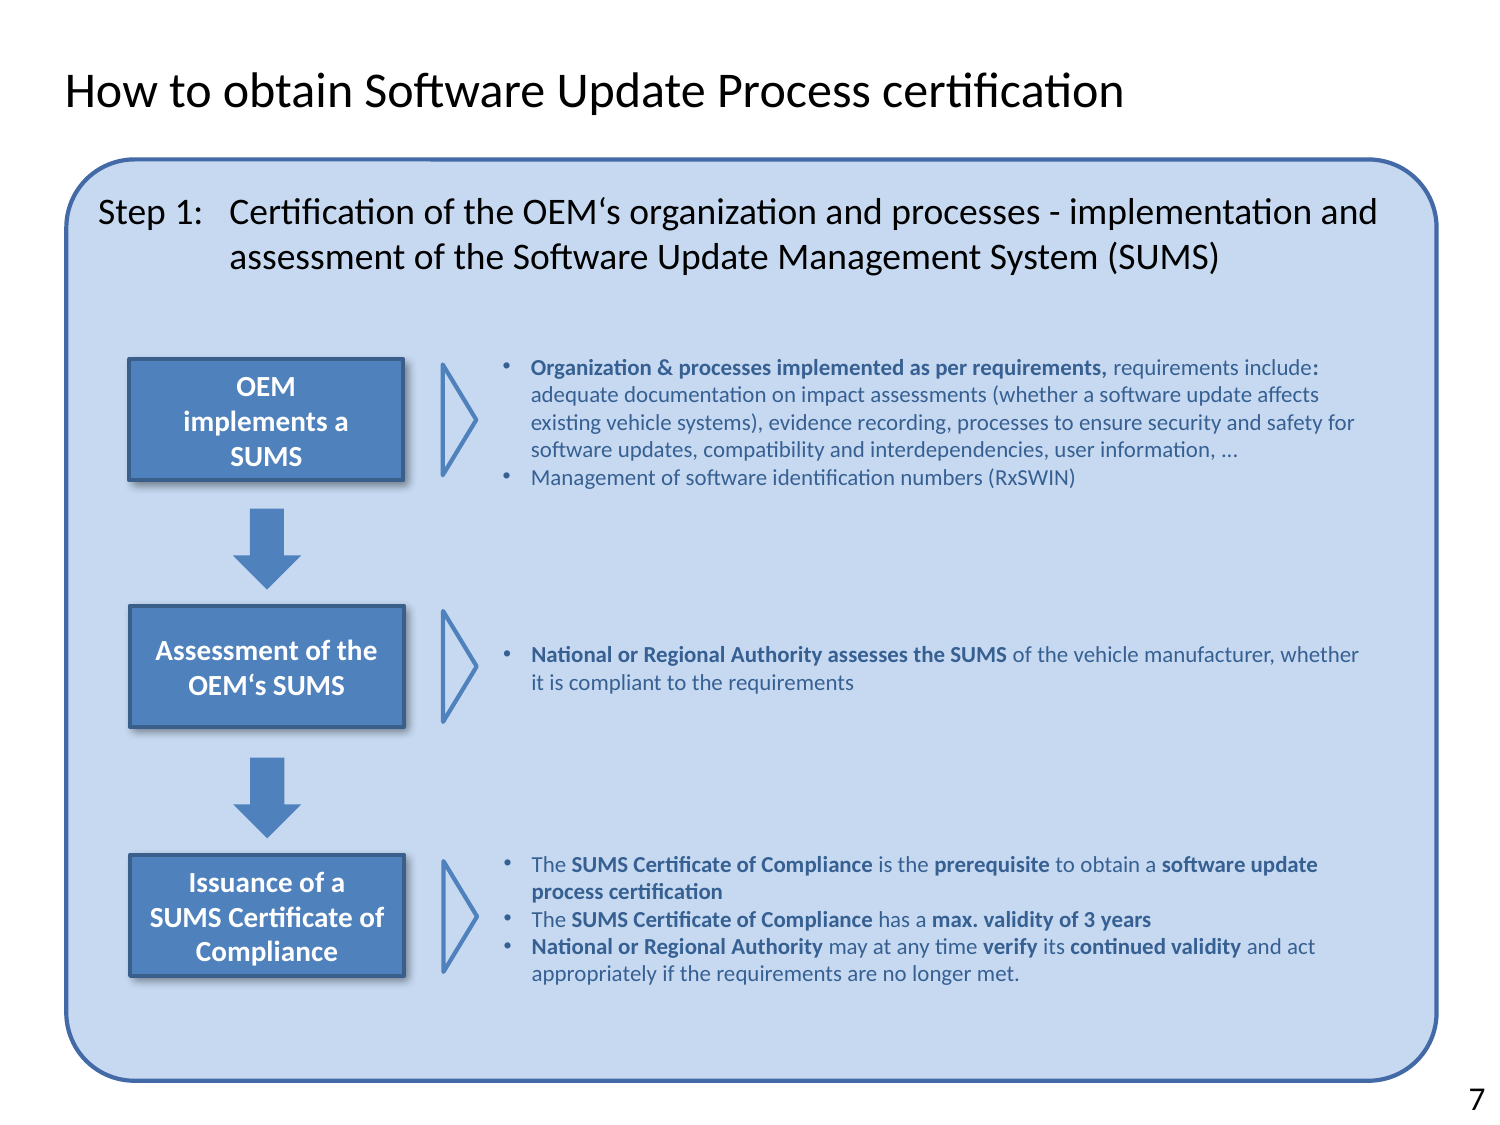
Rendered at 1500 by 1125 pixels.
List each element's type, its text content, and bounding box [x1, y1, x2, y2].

text_box [441, 859, 479, 974]
text_box Assessment of the OEM‘s SUMS [128, 604, 406, 729]
text_box Issuance of a SUMS Certificate of Compliance [128, 853, 406, 978]
text_box National or Regional Authority assesses the SUMS of the vehicle manufacturer, whether it is compliant to the requirements [488, 632, 1385, 703]
text_box The SUMS Certificate of Compliance is the prerequisite to obtain a software update process certification The SUMS Certificate of Compliance has a max. validity of 3 years National or Regional Authority may at any time verify its continued validity and act appropriately if the requirements are no longer met. [488, 841, 1385, 994]
text_box [231, 755, 304, 841]
text_box Organization & processes implemented as per requirements, requirements include: adequate documentation on impact assessments (whether a software update affects existing vehicle systems), evidence recording, processes to ensure security and safety for software updates, compatibility and interdependencies, user information, ... Management of software identification numbers (RxSWIN) [488, 345, 1384, 498]
text_box [440, 609, 479, 724]
text_box [230, 506, 303, 592]
text_box [440, 362, 479, 478]
text_box Step 1: Certification of the OEM‘s organization and processes - implementation and assessment of the Software Update Management System (SUMS) [64, 157, 1439, 1083]
text_box OEM implements a SUMS [127, 357, 405, 482]
text_box How to obtain Software Update Process certification [50, 49, 1425, 125]
